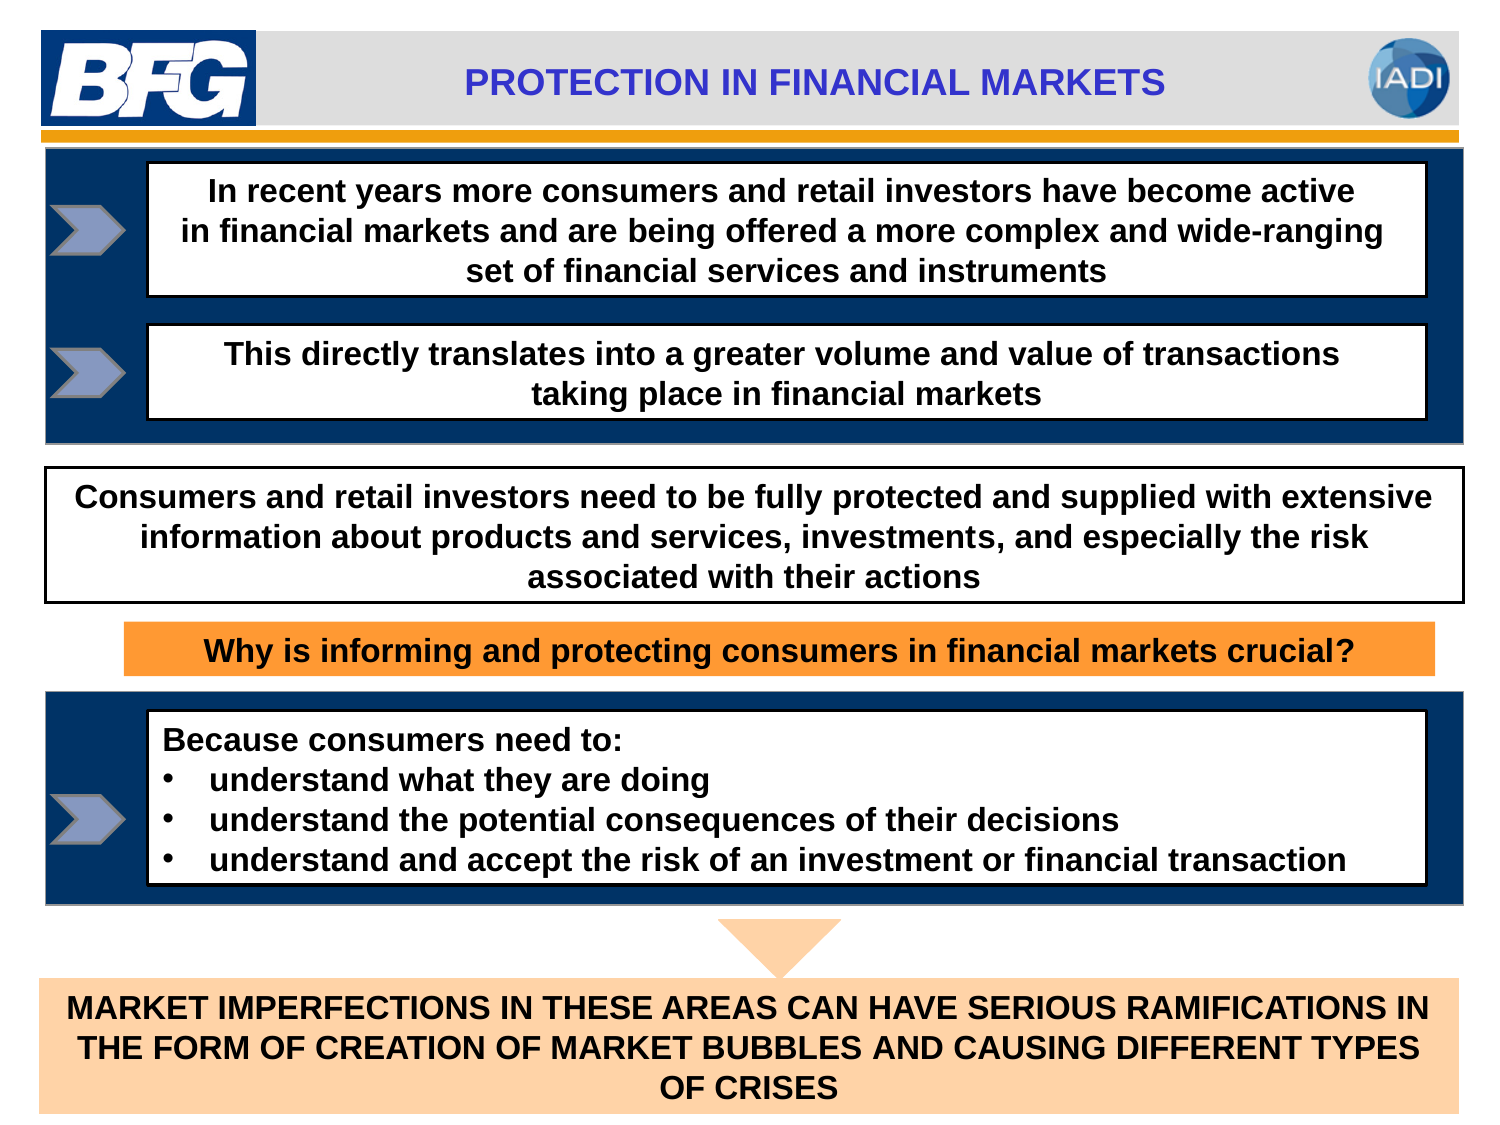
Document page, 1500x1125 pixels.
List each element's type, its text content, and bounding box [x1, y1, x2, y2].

text_box [718, 919, 841, 978]
text_box [45, 691, 1464, 905]
text_box Protection in financial markets [265, 50, 1365, 110]
text_box Why is informing and protecting consumers in financial markets crucial? [123, 621, 1436, 677]
text_box Consumers and retail investors need to be fully protected and supplied with extensive information about products and services, investments, and especially the risk associated with their actions [45, 467, 1464, 603]
text_box Because consumers need to: understand what they are doing understand the potential consequences of their decisions understand and accept the risk of an investment or financial transaction [147, 710, 1427, 886]
picture [1367, 38, 1451, 119]
text_box [53, 349, 124, 397]
text_box [53, 206, 124, 254]
text_box [53, 795, 124, 844]
picture [41, 30, 256, 126]
text_box [45, 148, 1464, 445]
text_box In recent years more consumers and retail investors have become active in financial markets and are being offered a more complex and wide-ranging set of financial services and instruments [147, 162, 1427, 297]
text_box This directly translates into a greater volume and value of transactions taking place in financial markets [147, 324, 1427, 420]
text_box Market imperfections in these areas can have serious ramifications in the form of creation of market bubbles and causing different types of crises [39, 978, 1459, 1114]
